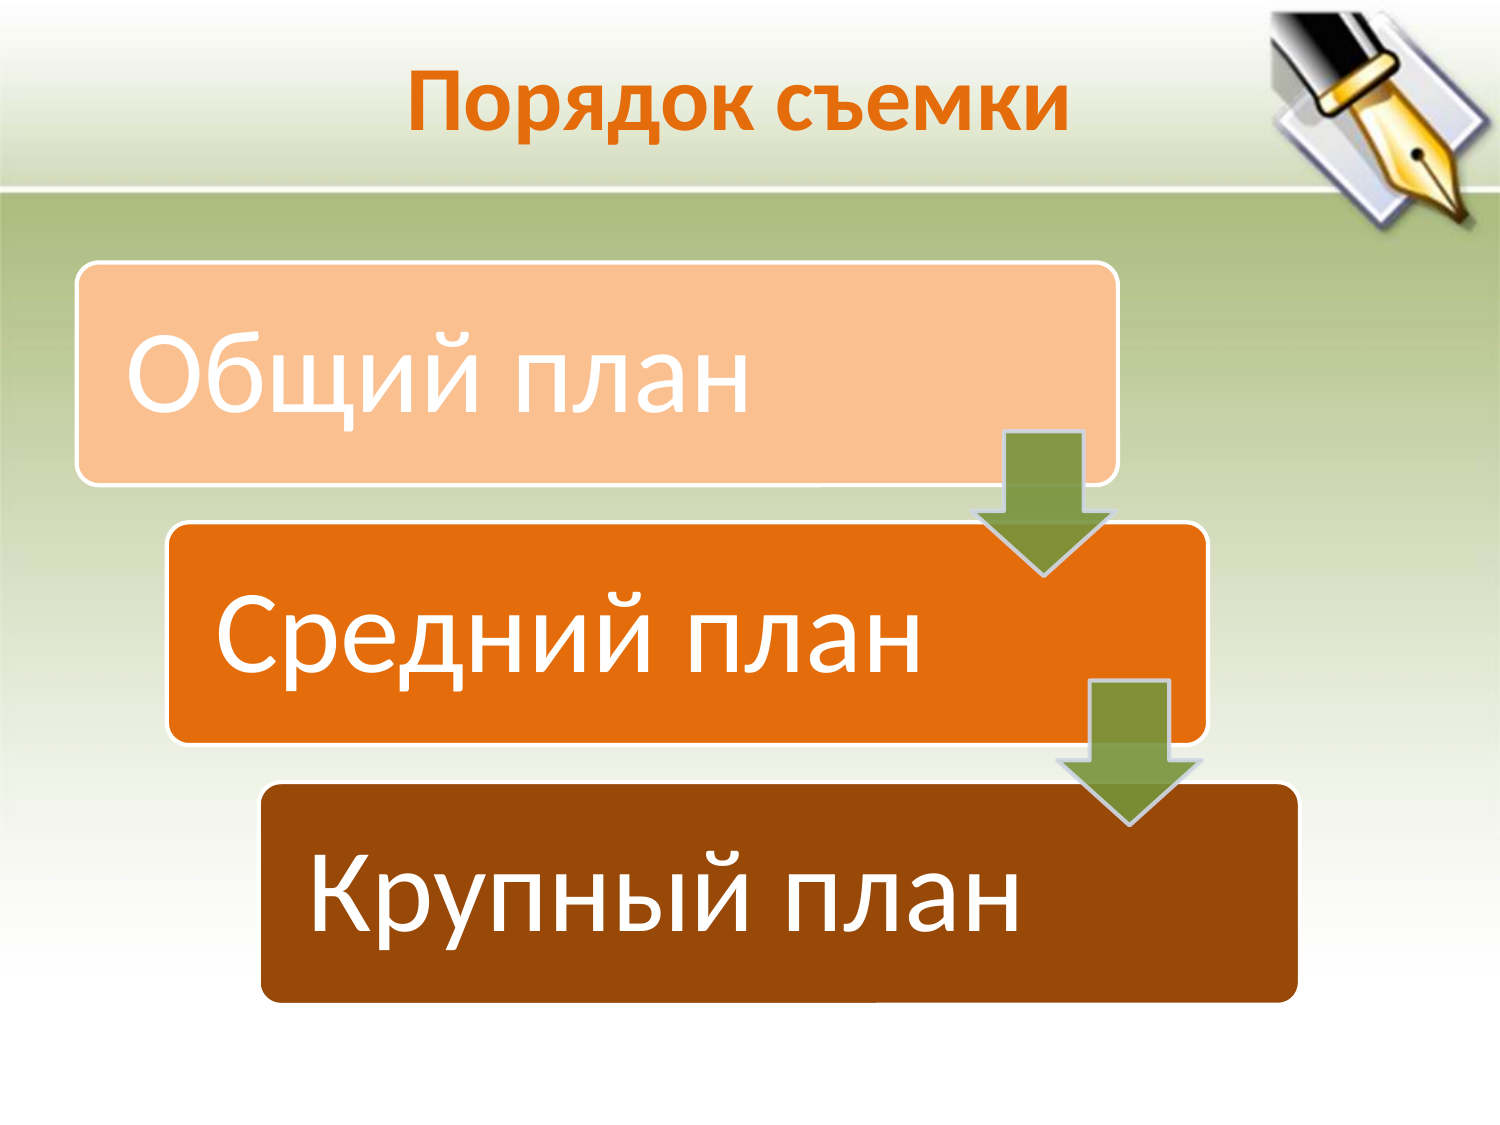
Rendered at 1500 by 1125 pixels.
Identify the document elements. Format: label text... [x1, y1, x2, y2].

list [74, 262, 1301, 1006]
picture [0, 0, 1500, 1125]
title Порядок съемки [64, 0, 1415, 188]
